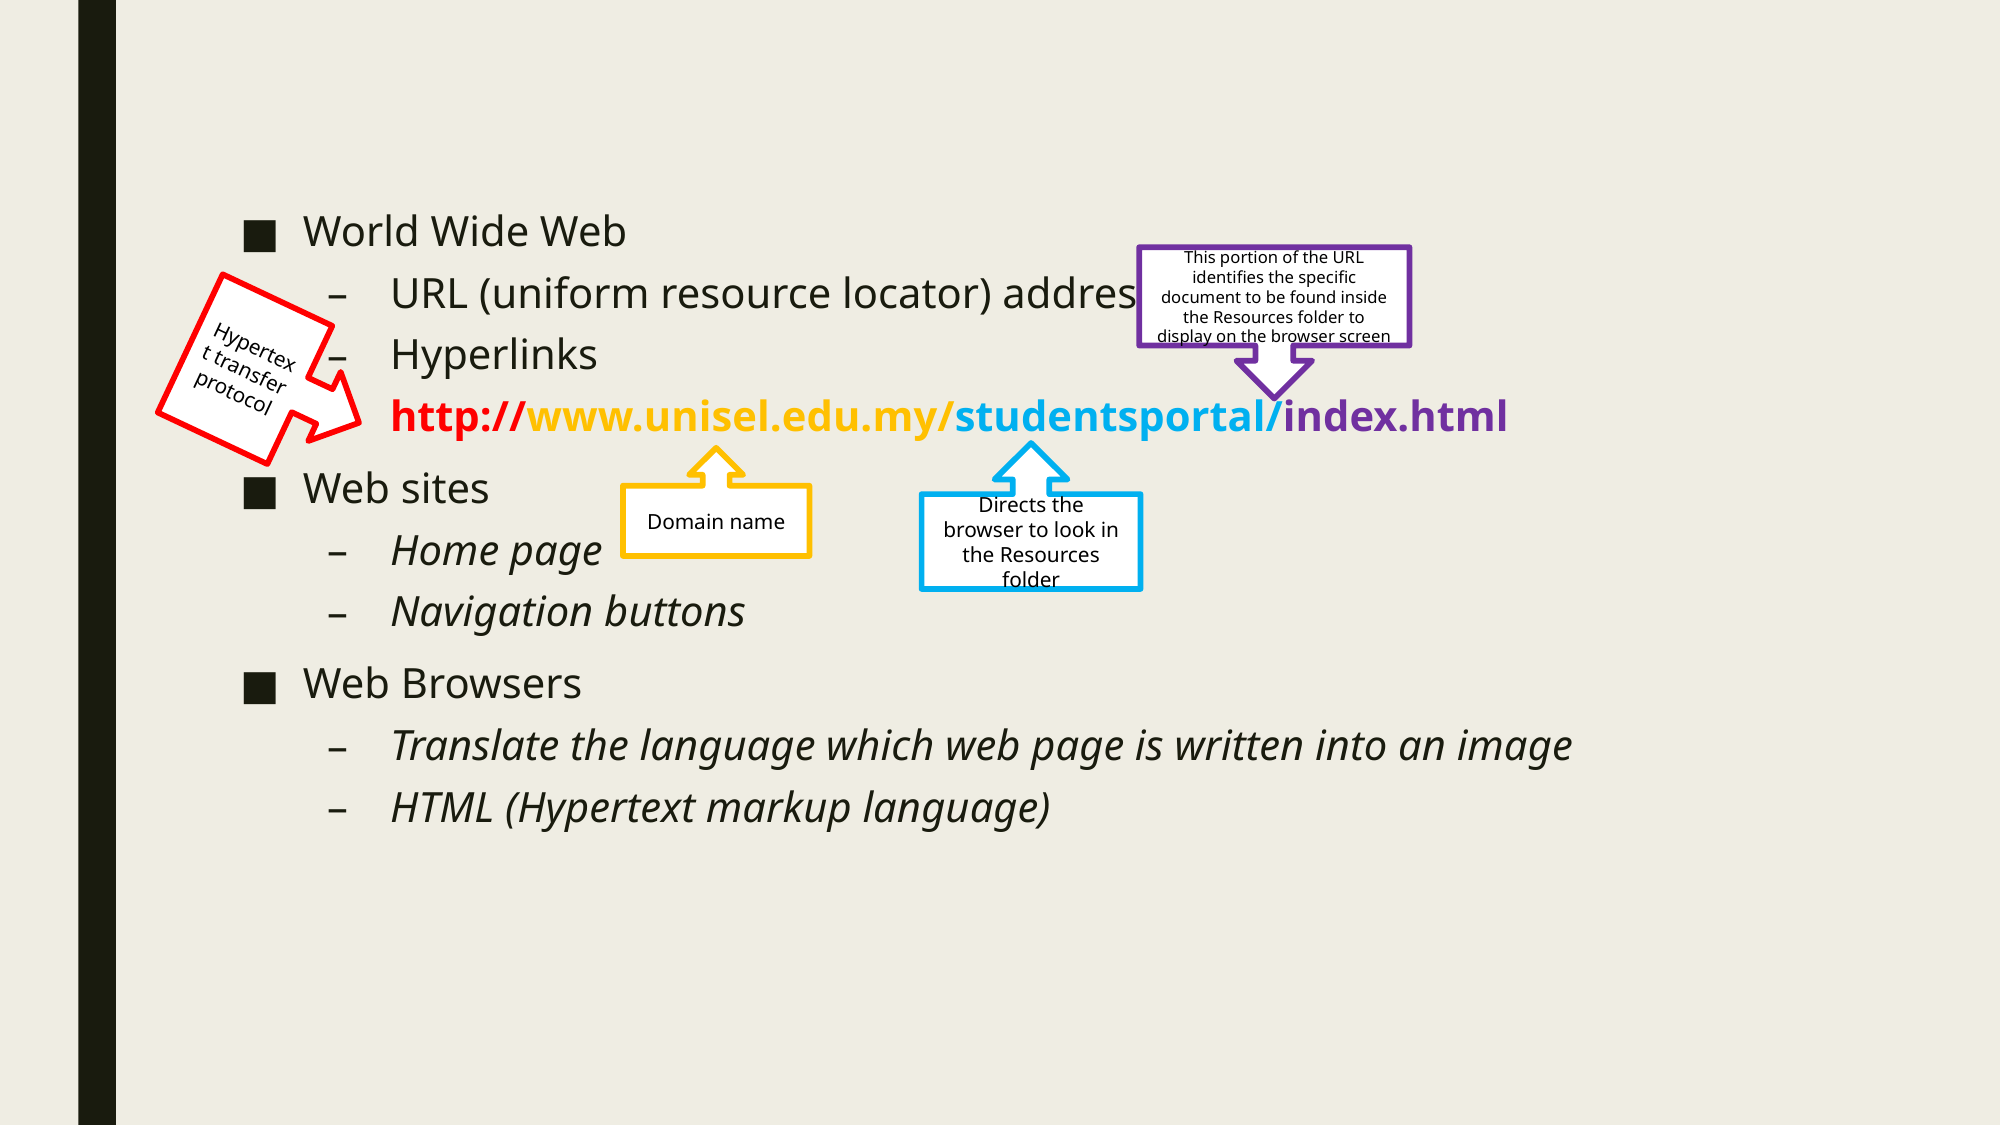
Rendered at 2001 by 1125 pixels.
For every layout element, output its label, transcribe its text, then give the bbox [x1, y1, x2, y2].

text_box Hypertext transfer protocol [155, 271, 362, 467]
text_box This portion of the URL identifies the specific document to be found inside the Resources folder to display on the browser screen [1136, 244, 1413, 402]
text_box Domain name [620, 444, 813, 559]
text_box Directs the browser to look in the Resources folder [918, 440, 1144, 592]
list World Wide Web URL (uniform resource locator) address Hyperlinks http://www.unisel.edu.my/studentsportal/index.html Web sites Home page Navigation buttons Web Browsers Translate the language which web page is written into an image HTML (Hypertext markup language) [225, 201, 1800, 1103]
